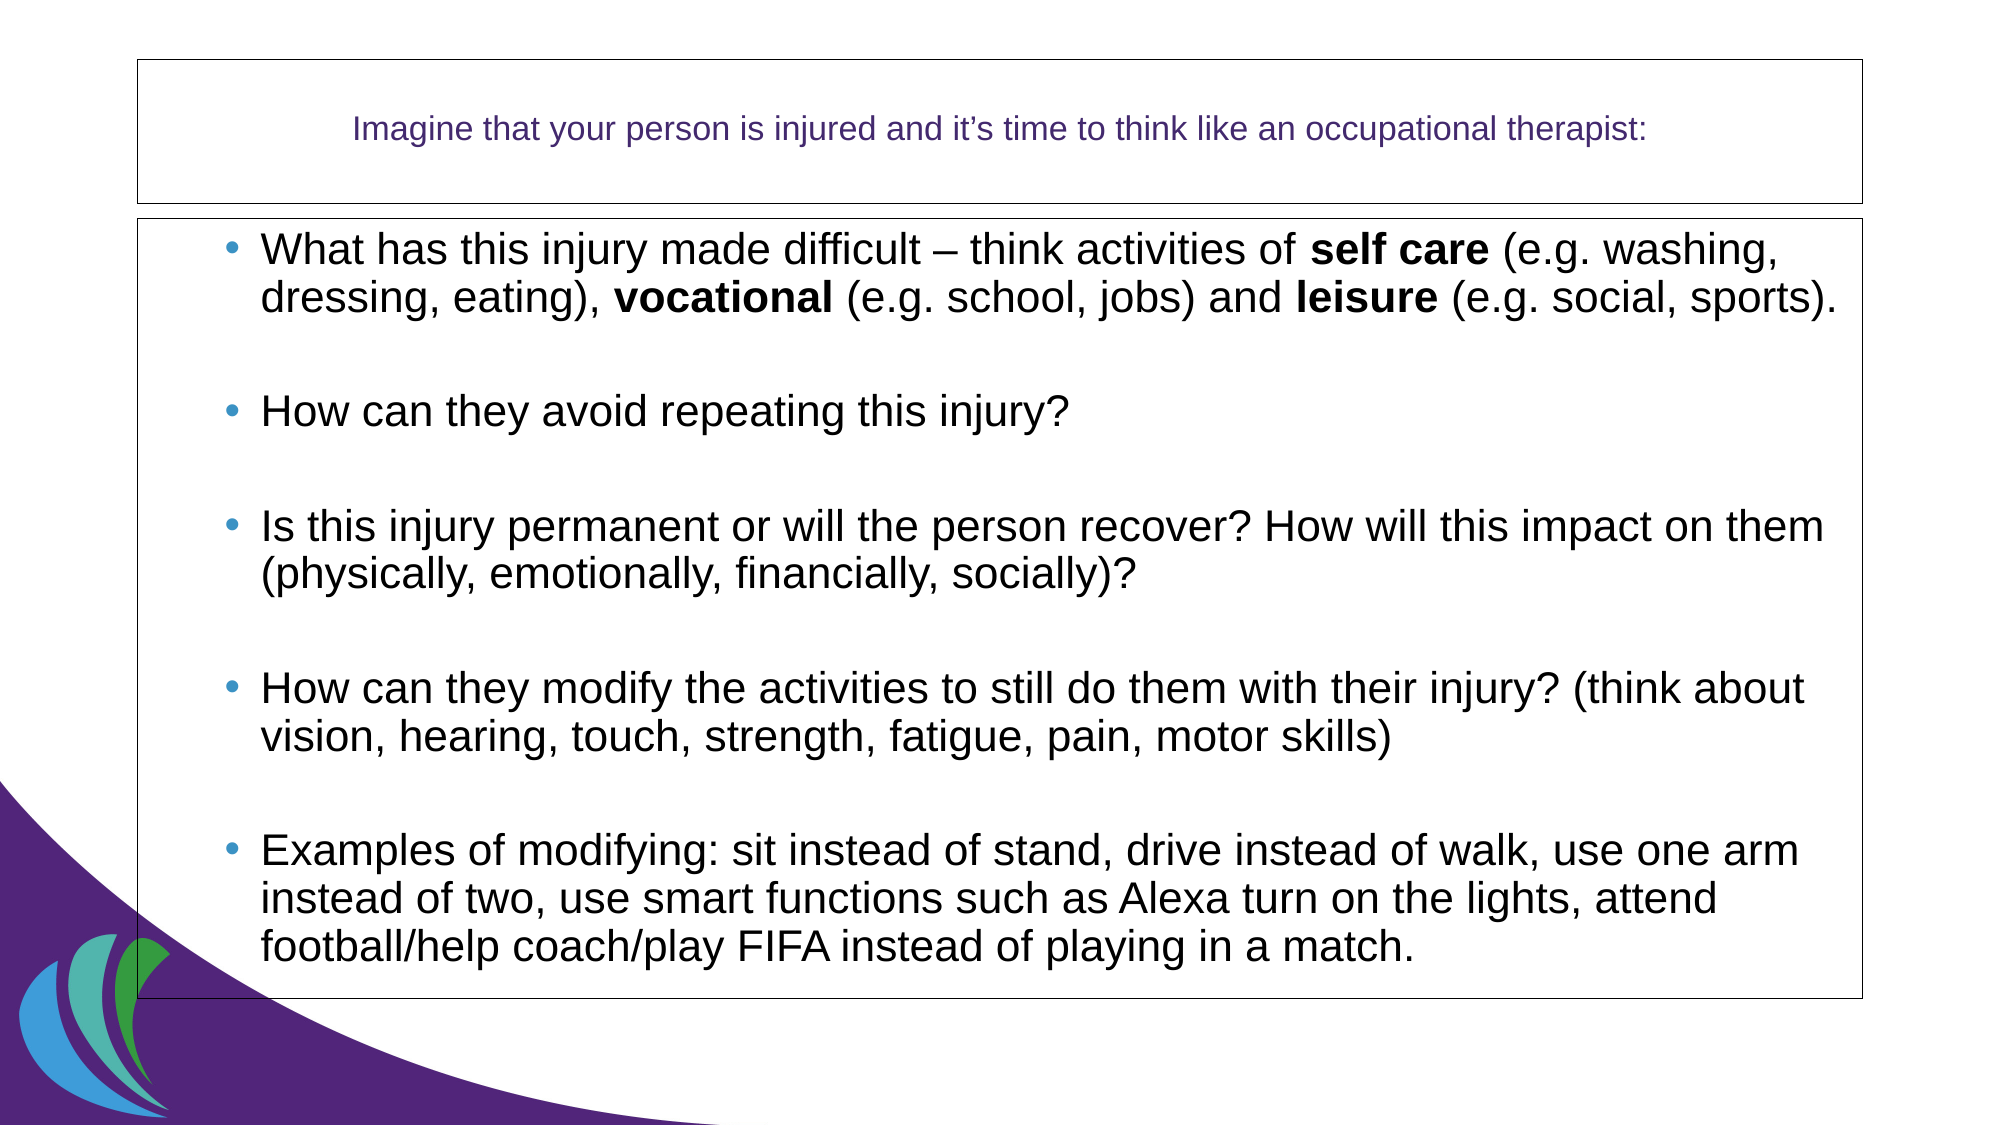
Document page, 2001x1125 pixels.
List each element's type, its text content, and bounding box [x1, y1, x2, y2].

list What has this injury made difficult – think activities of self care (e.g. washing, dressing, eating), vocational (e.g. school, jobs) and leisure (e.g. social, sports). How can they avoid repeating this injury? Is this injury permanent or will the person recover? How will this impact on them (physically, emotionally, financially, socially)? How can they modify the activities to still do them with their injury? (think about vision, hearing, touch, strength, fatigue, pain, motor skills) Examples of modifying: sit instead of stand, drive instead of walk, use one arm instead of two, use smart functions such as Alexa turn on the lights, attend football/help coach/play FIFA instead of playing in a match. [137, 218, 1863, 999]
picture [0, 1, 2000, 1125]
title Imagine that your person is injured and it’s time to think like an occupational therapist: [137, 59, 1863, 204]
